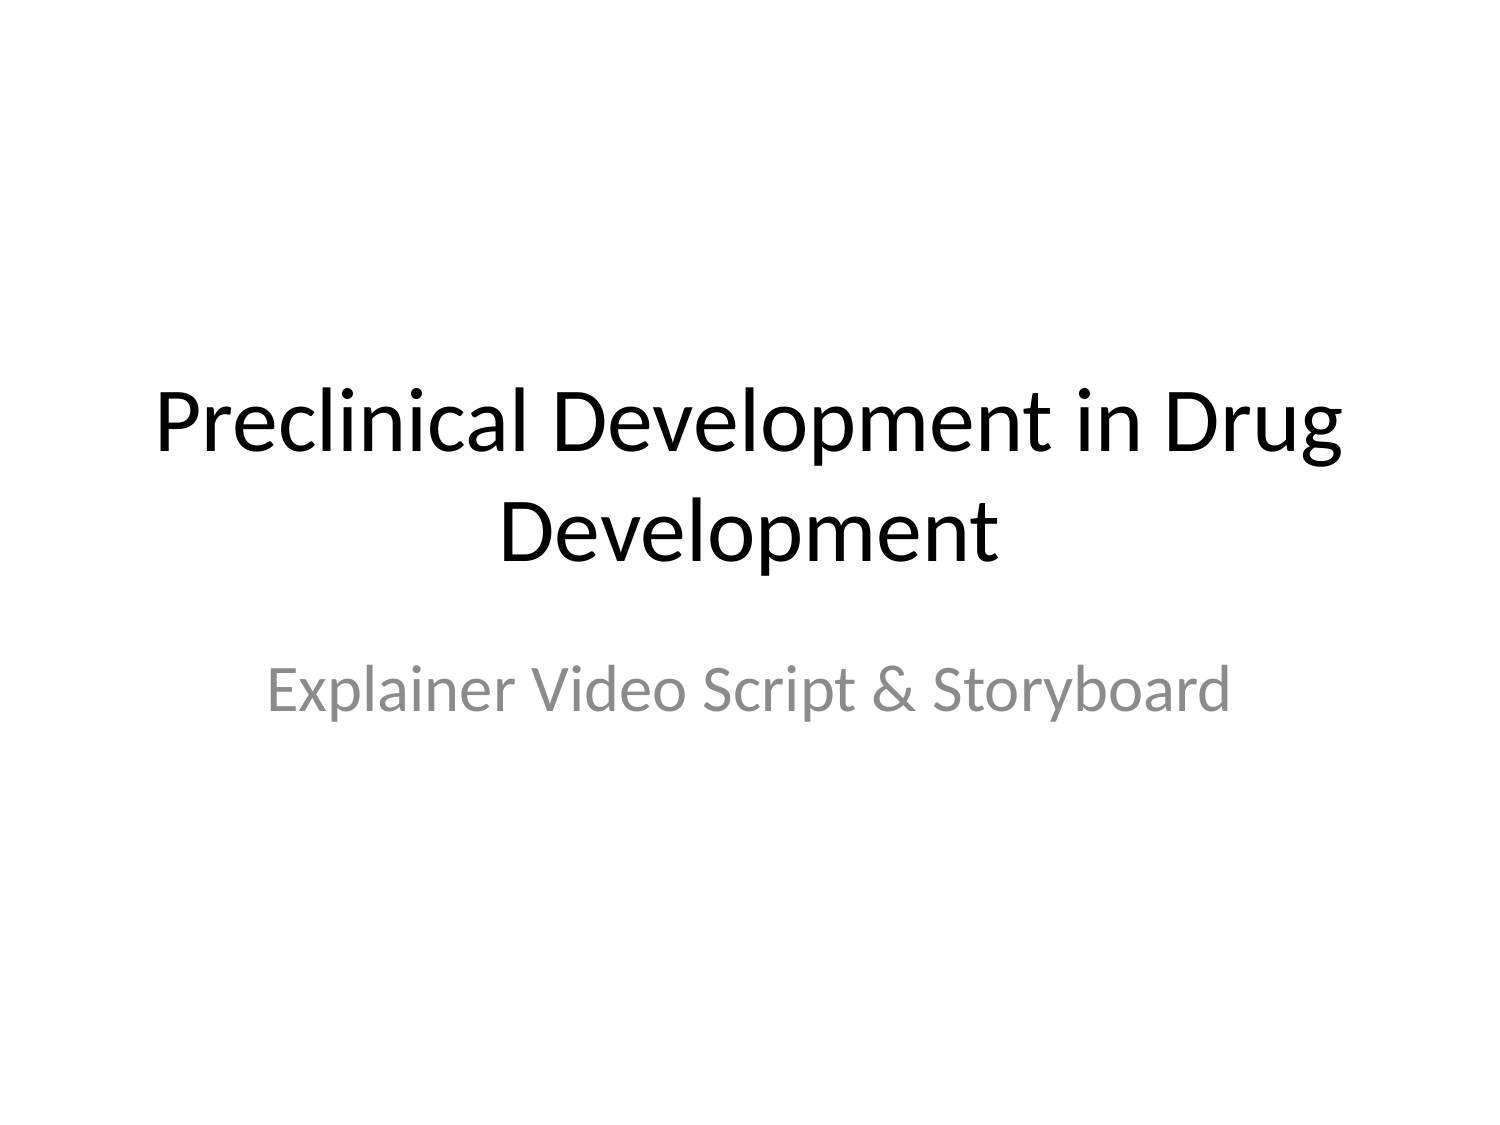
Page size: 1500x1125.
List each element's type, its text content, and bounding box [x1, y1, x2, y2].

title Preclinical Development in Drug Development [112, 349, 1388, 591]
subtitle Explainer Video Script & Storyboard [225, 637, 1275, 925]
